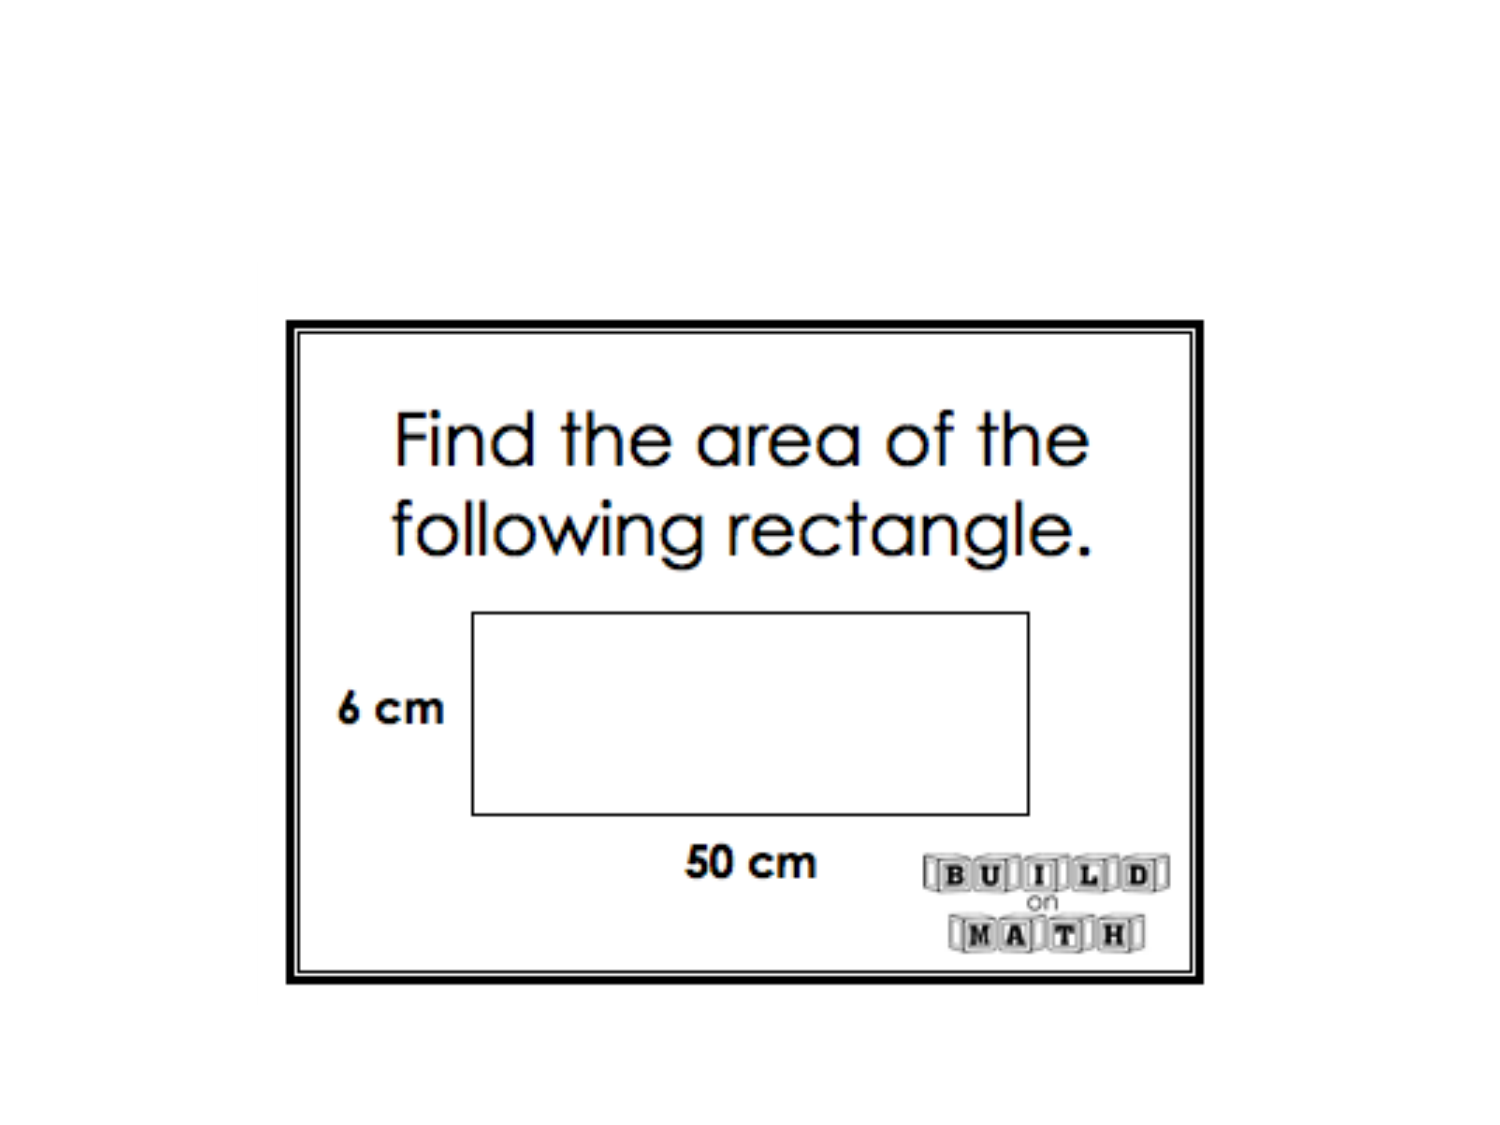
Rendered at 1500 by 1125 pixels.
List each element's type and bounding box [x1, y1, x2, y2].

list [74, 262, 1426, 1006]
